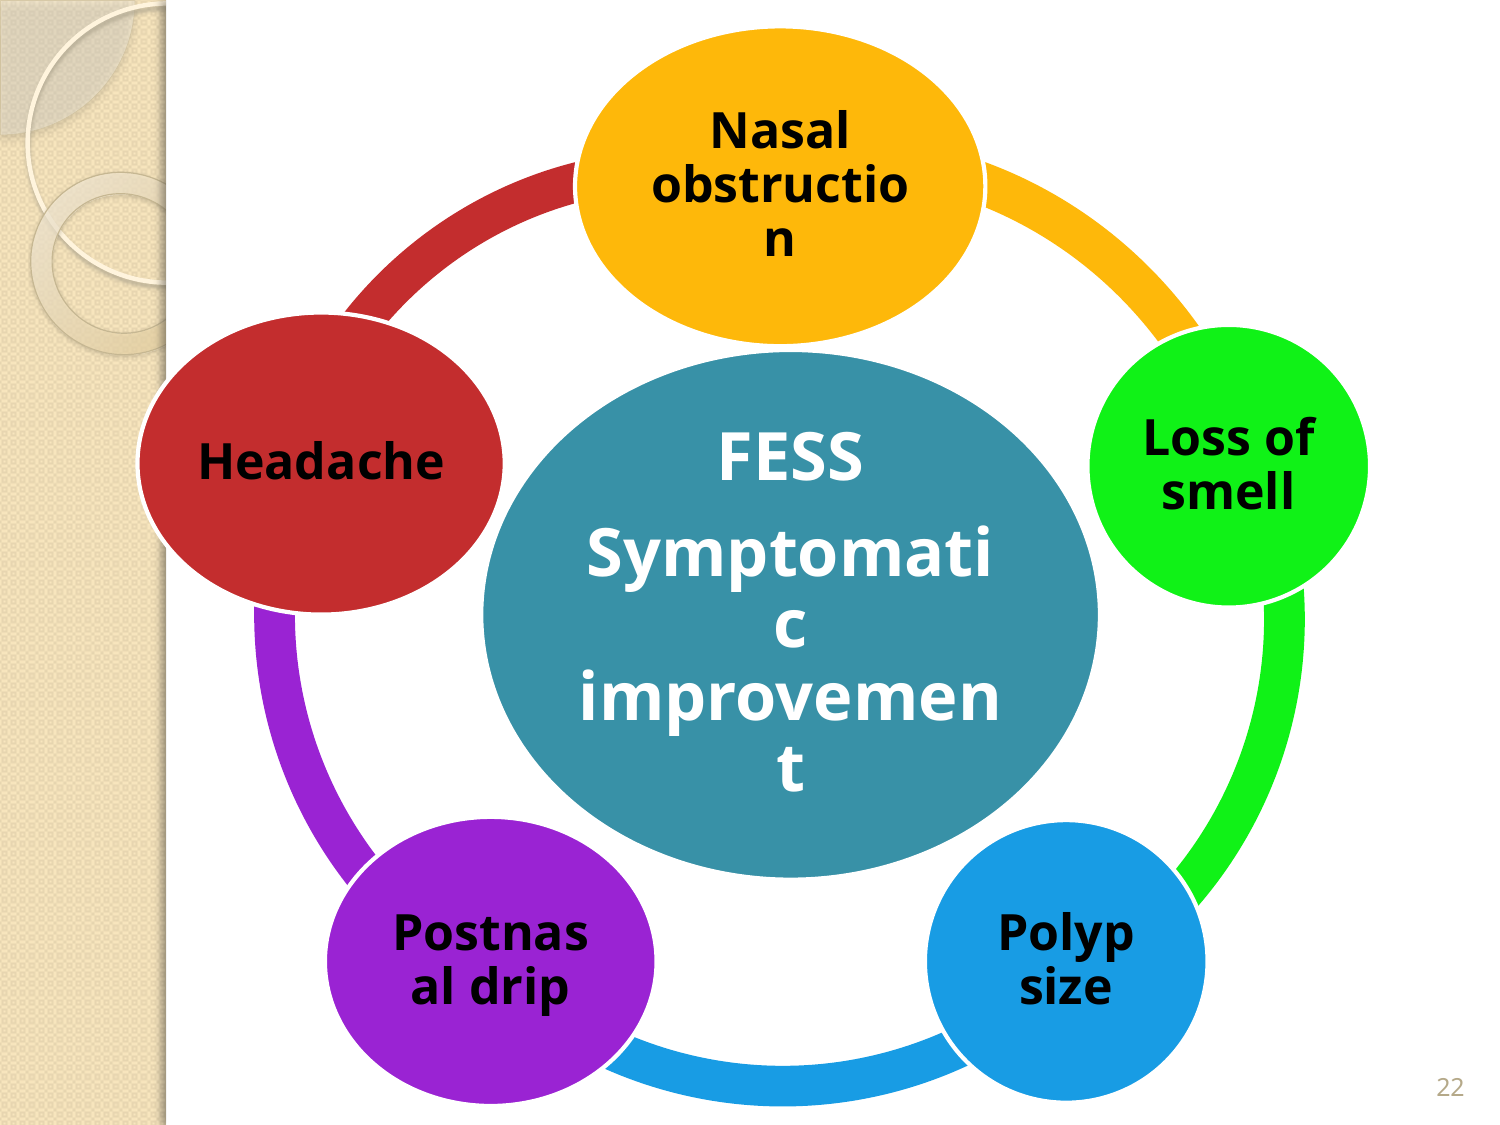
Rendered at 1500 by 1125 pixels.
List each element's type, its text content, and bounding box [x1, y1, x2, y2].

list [58, 34, 1454, 1102]
slide_number 22 [1413, 1034, 1488, 1113]
